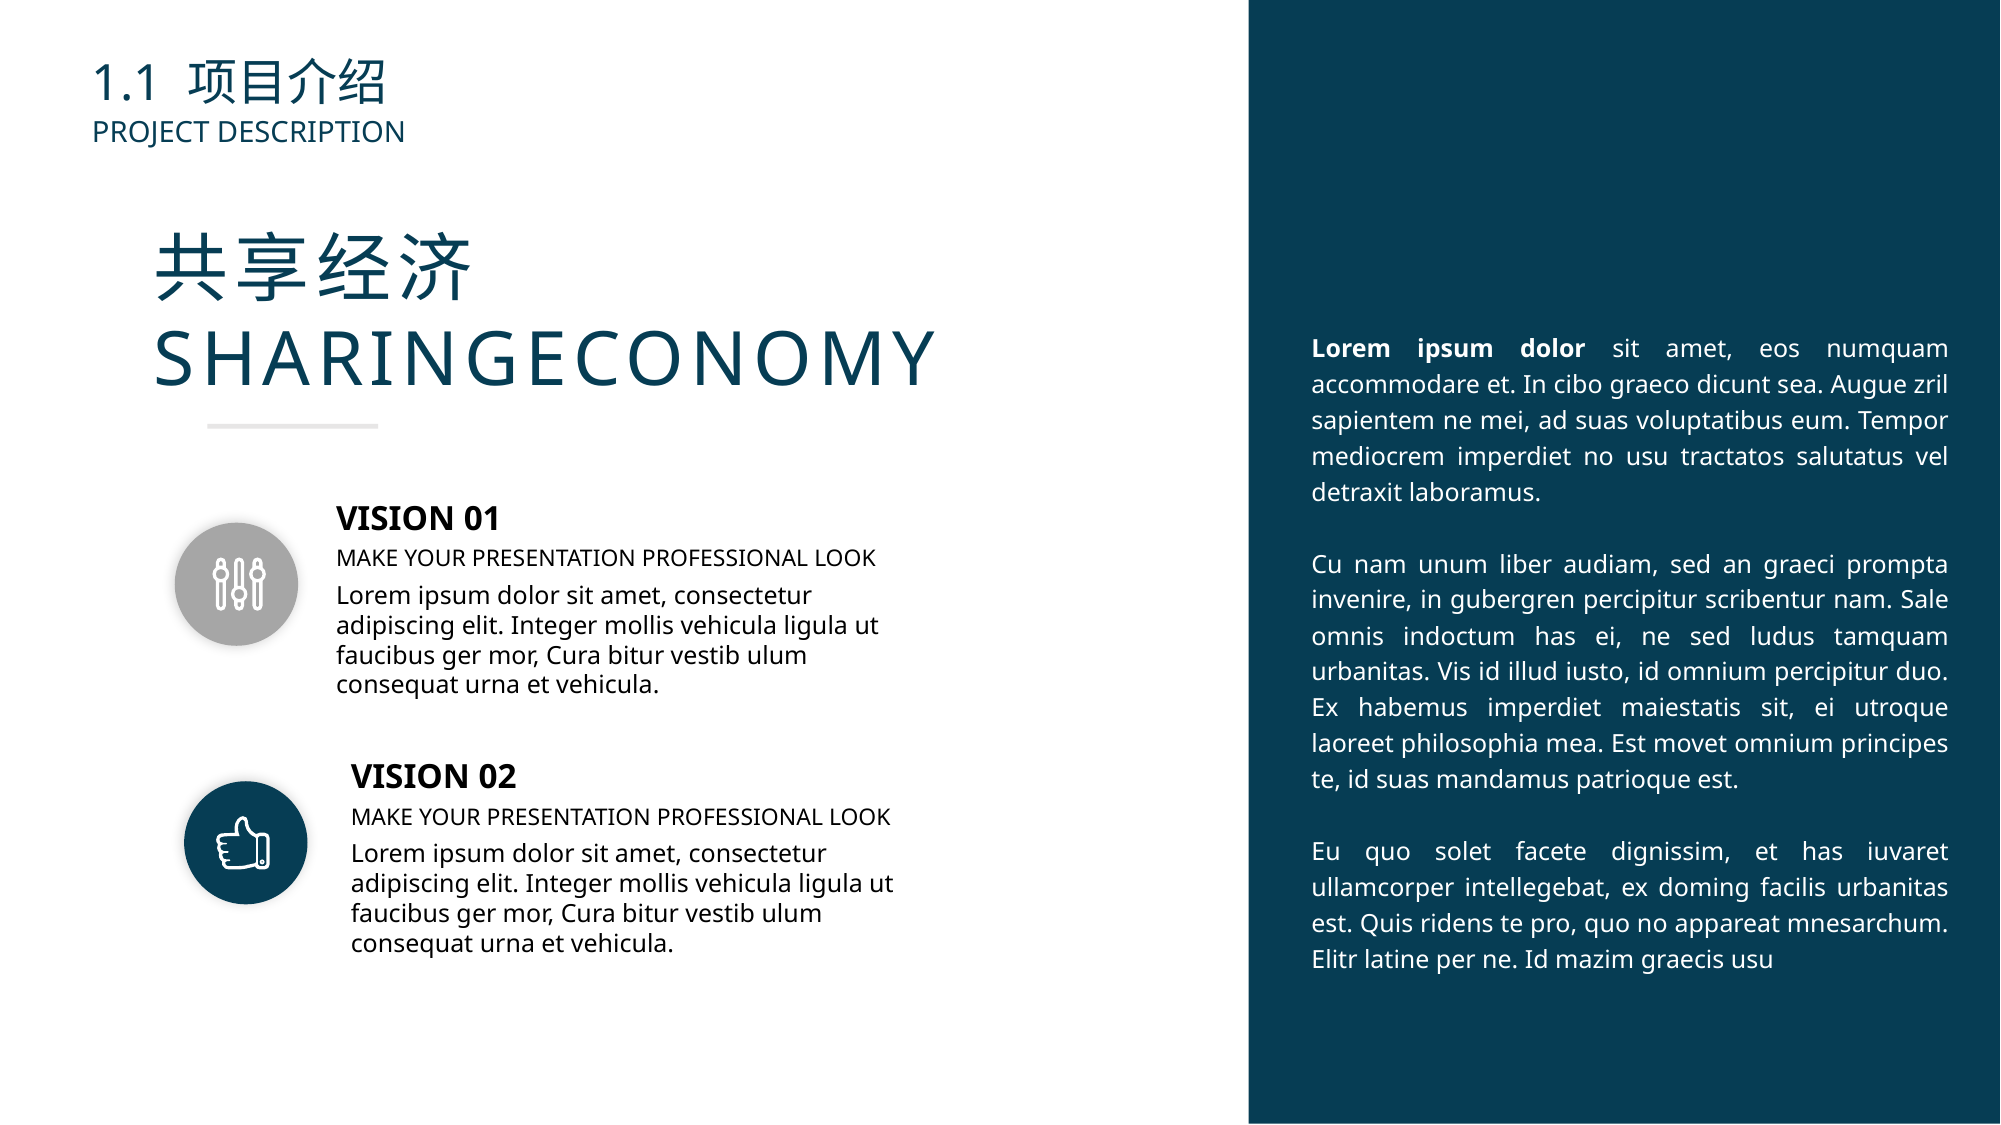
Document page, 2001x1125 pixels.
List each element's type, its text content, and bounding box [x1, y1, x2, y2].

text_box 共享经济 SHARINGECONOMY [138, 213, 951, 409]
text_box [174, 481, 913, 688]
text_box PROJECT DESCRIPTION [91, 100, 441, 156]
text_box Lorem ipsum dolor sit amet, eos numquam accommodare et. In cibo graeco dicunt sea. Augue zril sapientem ne mei, ad suas voluptatibus eum. Tempor mediocrem imperdiet no usu tractatos salutatus vel detraxit laboramus. Cu nam unum liber audiam, sed an graeci prompta invenire, in gubergren percipitur scribentur nam. Sale omnis indoctum has ei, ne sed ludus tamquam urbanitas. Vis id illud iusto, id omnium percipitur duo. Ex habemus imperdiet maiestatis sit, ei utroque laoreet philosophia mea. Est movet omnium principes te, id suas mandamus patrioque est. Eu quo solet facete dignissim, et has iuvaret ullamcorper intellegebat, ex doming facilis urbanitas est. Quis ridens te pro, quo no appareat mnesarchum. Elitr latine per ne. Id mazim graecis usu [1296, 319, 1965, 981]
text_box 1.1 项目介绍 [91, 35, 448, 119]
text_box [1248, 0, 2000, 1125]
text_box [206, 423, 379, 430]
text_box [184, 739, 928, 946]
